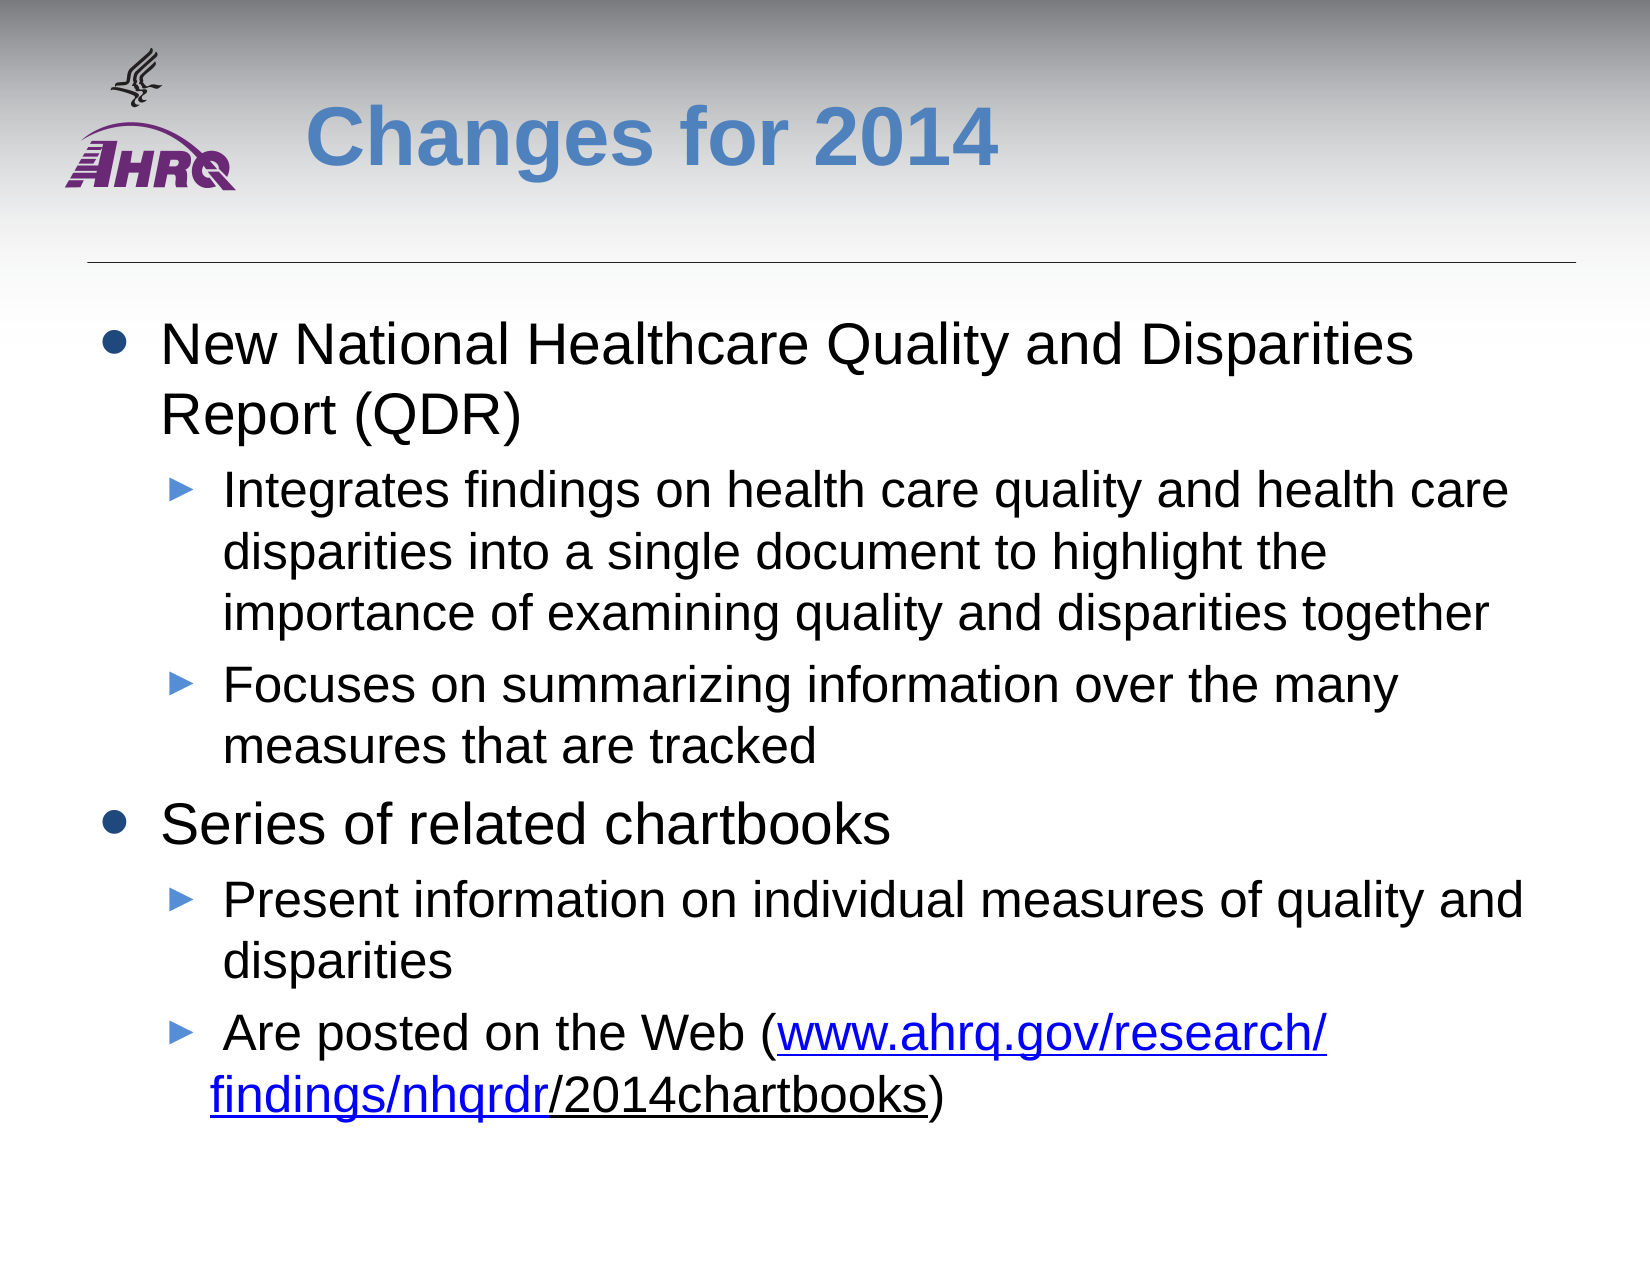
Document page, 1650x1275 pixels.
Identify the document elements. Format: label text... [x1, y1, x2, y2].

list New National Healthcare Quality and Disparities Report (QDR) Integrates findings on health care quality and health care disparities into a single document to highlight the importance of examining quality and disparities together Focuses on summarizing information over the many measures that are tracked Series of related chartbooks Present information on individual measures of quality and disparities Are posted on the Web (www.ahrq.gov/research/ findings/nhqrdr/2014chartbooks) [82, 297, 1568, 1139]
title Changes for 2014 [288, 51, 1568, 213]
picture [0, 0, 1650, 1275]
